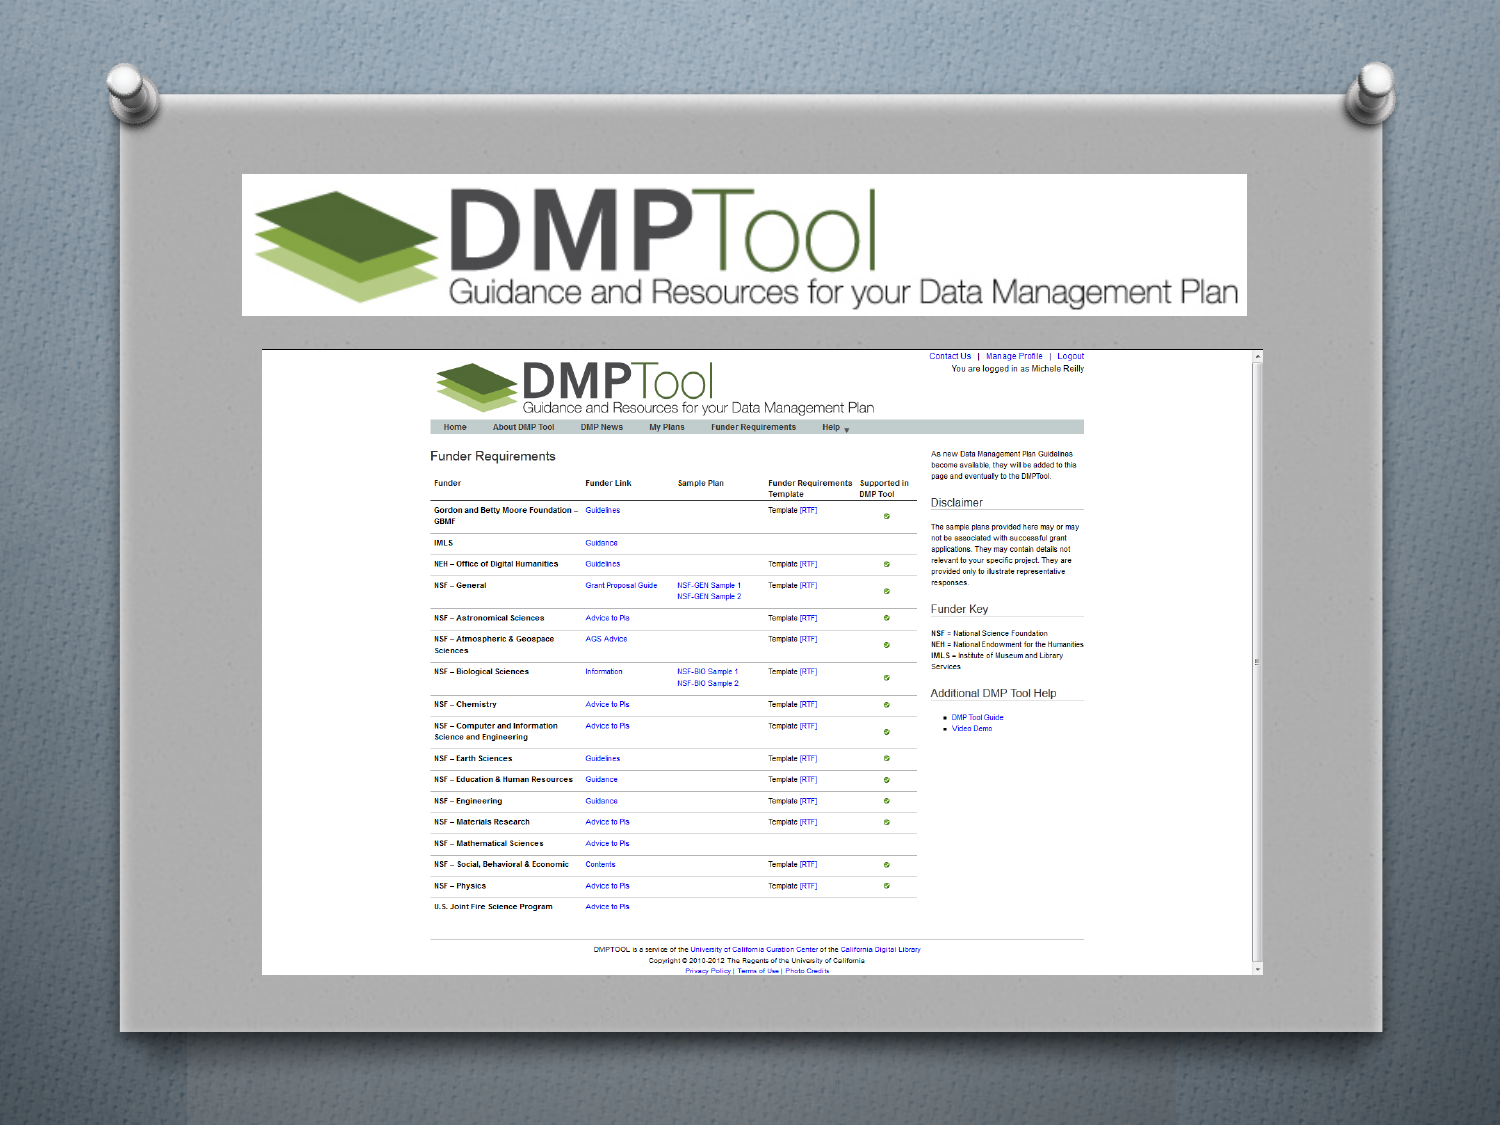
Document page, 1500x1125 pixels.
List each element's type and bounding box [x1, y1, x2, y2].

picture [75, 29, 198, 153]
picture [1317, 35, 1439, 156]
picture [241, 174, 1248, 316]
picture [262, 349, 1263, 976]
